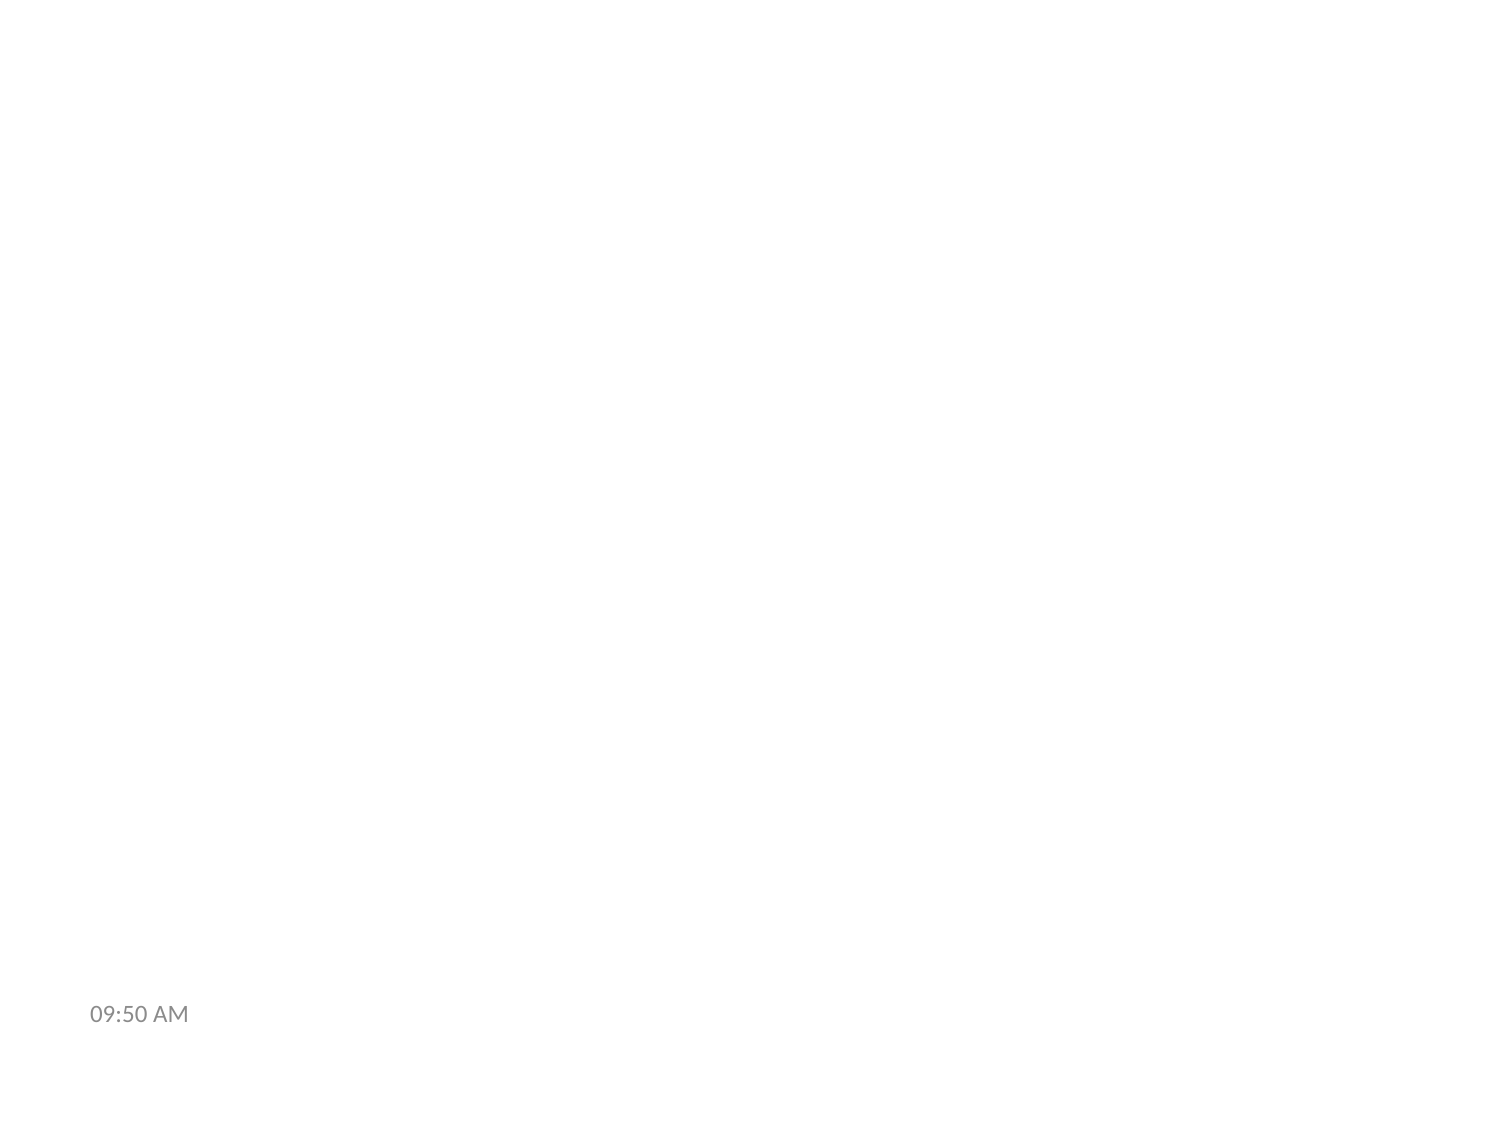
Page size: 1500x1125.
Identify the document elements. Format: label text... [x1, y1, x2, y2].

text_box 3:35 PM [75, 982, 425, 1043]
